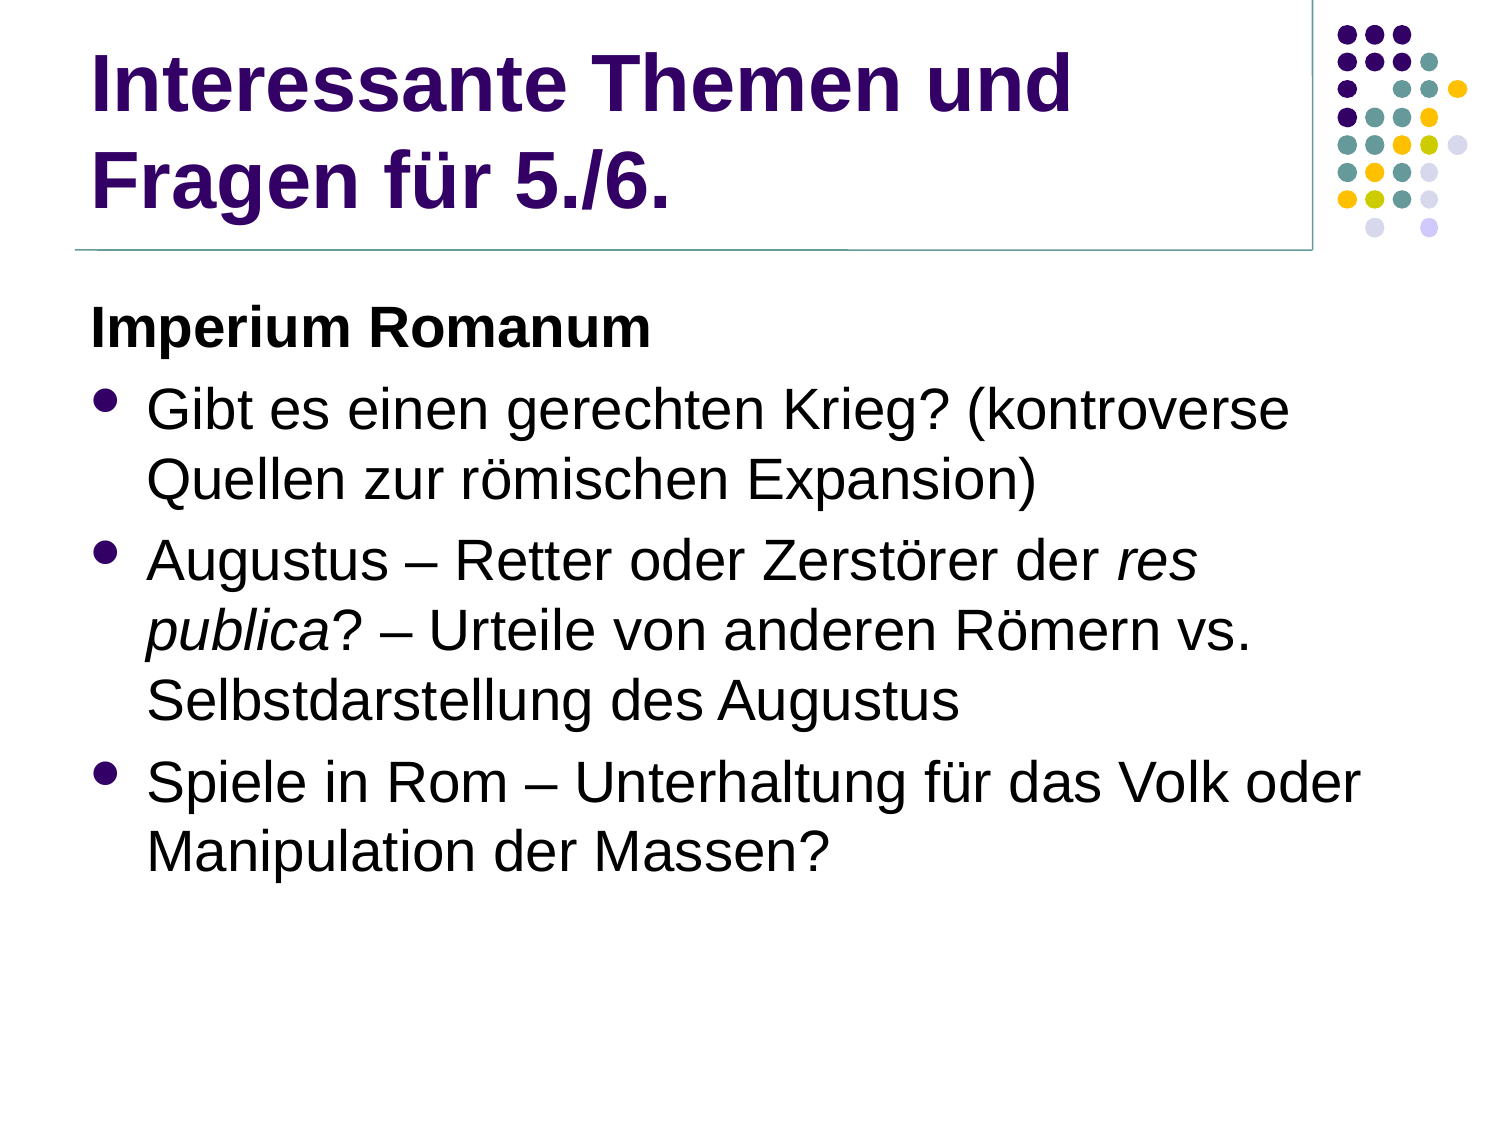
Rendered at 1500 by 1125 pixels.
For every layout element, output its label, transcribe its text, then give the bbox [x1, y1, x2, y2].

list Imperium Romanum Gibt es einen gerechten Krieg? (kontroverse Quellen zur römischen Expansion) Augustus – Retter oder Zerstörer der res publica? – Urteile von anderen Römern vs. Selbstdarstellung des Augustus Spiele in Rom – Unterhaltung für das Volk oder Manipulation der Massen? [75, 282, 1425, 1006]
title Interessante Themen und Fragen für 5./6. [75, 20, 1313, 233]
